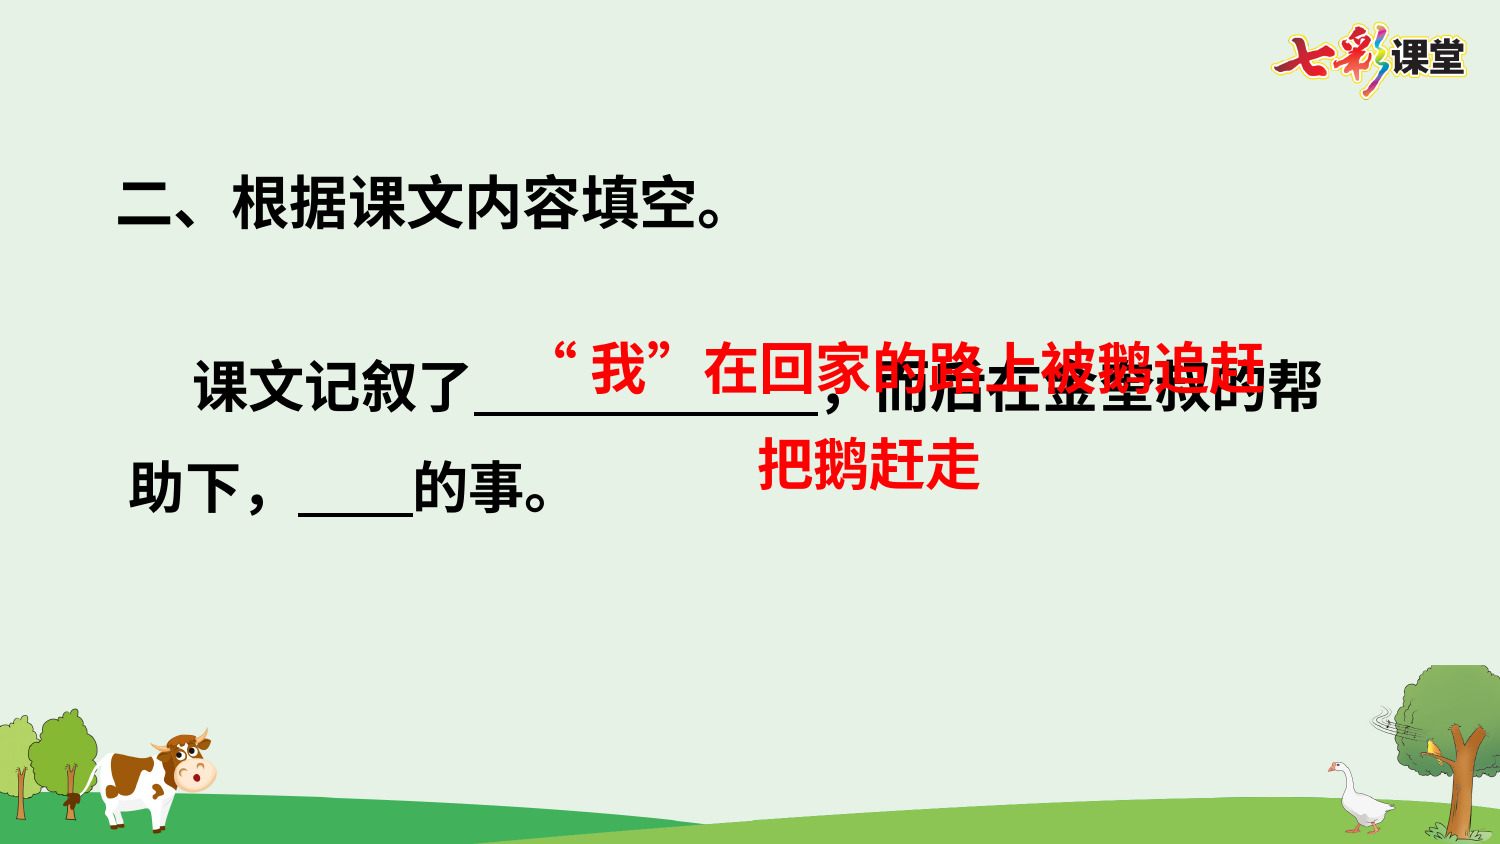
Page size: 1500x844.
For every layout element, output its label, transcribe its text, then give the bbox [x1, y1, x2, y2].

text_box 把鹅赶走 [742, 421, 998, 505]
text_box 二、根据课文内容填空。 [100, 123, 793, 244]
text_box 课文记叙了 ，而后在金奎叔的帮助下， 的事。 [117, 311, 1366, 526]
text_box “我”在回家的路上被鹅追赶 [509, 327, 1341, 407]
picture [0, 0, 1500, 844]
